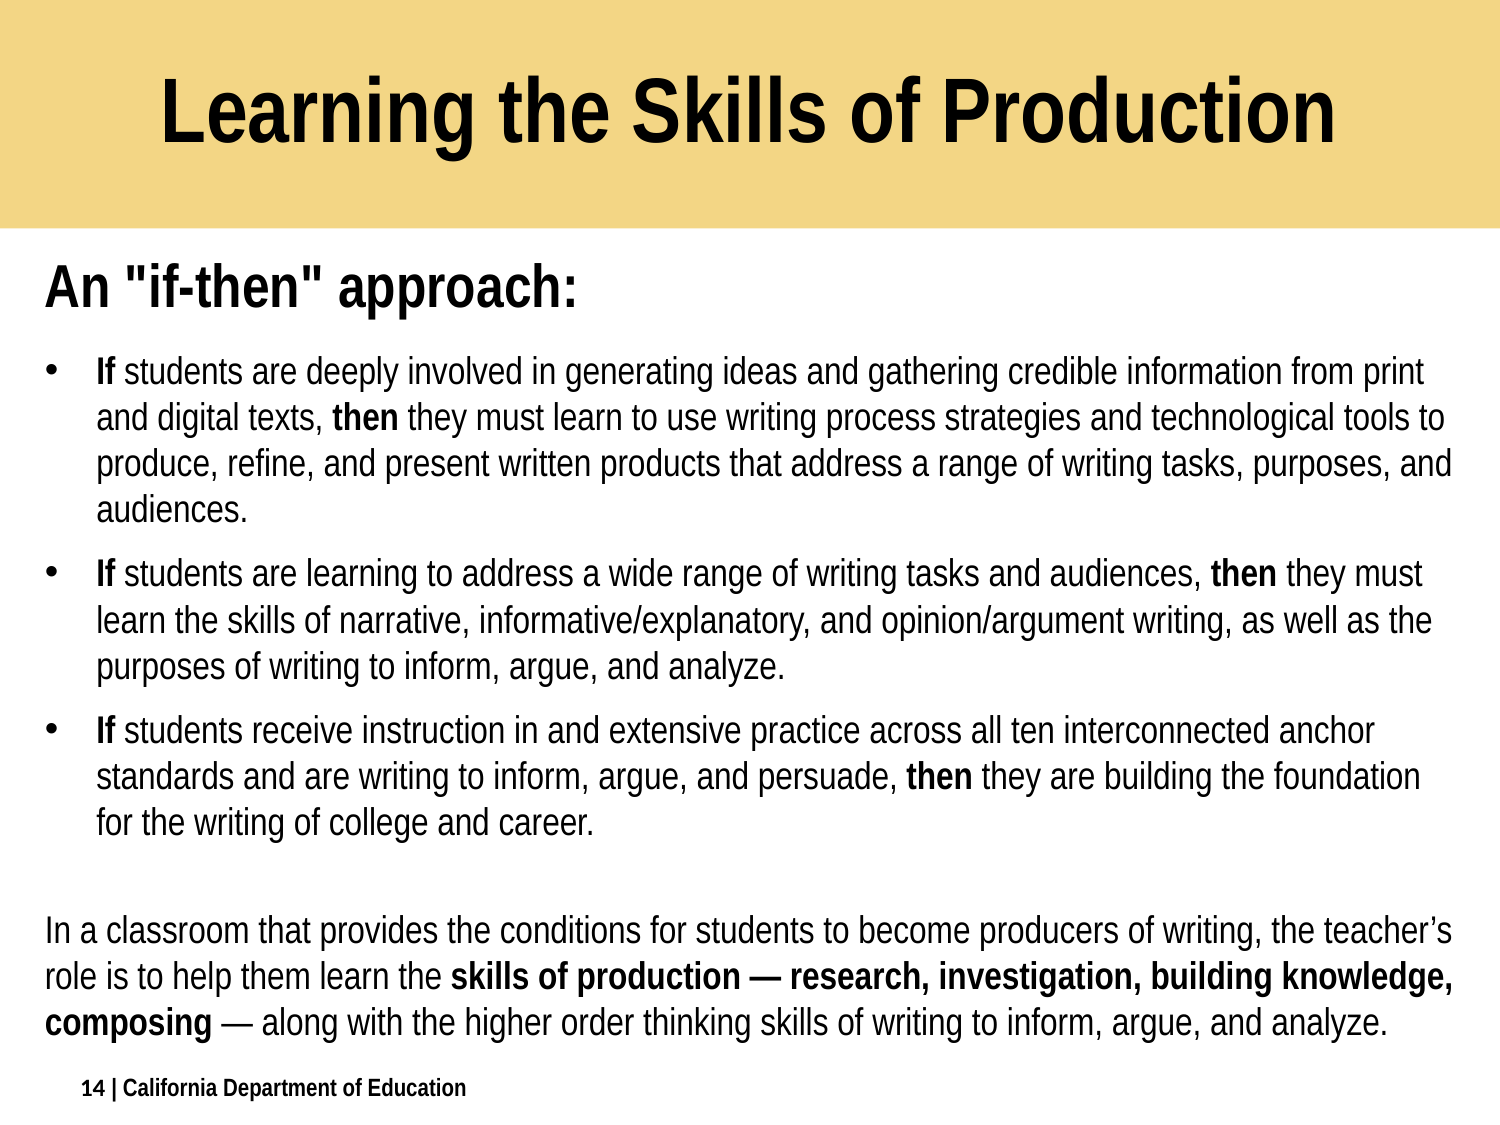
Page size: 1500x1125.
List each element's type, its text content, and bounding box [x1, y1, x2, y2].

title Learning the Skills of Production [0, 11, 1500, 200]
slide_number 14 [55, 1064, 121, 1124]
list An "if-then" approach: If students are deeply involved in generating ideas and gathering credible information from print and digital texts, then they must learn to use writing process strategies and technological tools to produce, refine, and present written products that address a range of writing tasks, purposes, and audiences. If students are learning to address a wide range of writing tasks and audiences, then they must learn the skills of narrative, informative/explanatory, and opinion/argument writing, as well as the purposes of writing to inform, argue, and analyze. If students receive instruction in and extensive practice across all ten interconnected anchor standards and are writing to inform, argue, and persuade, then they are building the foundation for the writing of college and career. In a classroom that provides the conditions for students to become producers of writing, the teacher’s role is to help them learn the skills of production — research, investigation, building knowledge, composing — along with the higher order thinking skills of writing to inform, argue, and analyze. [29, 239, 1469, 1064]
footer | California Department of Education [121, 1064, 699, 1124]
